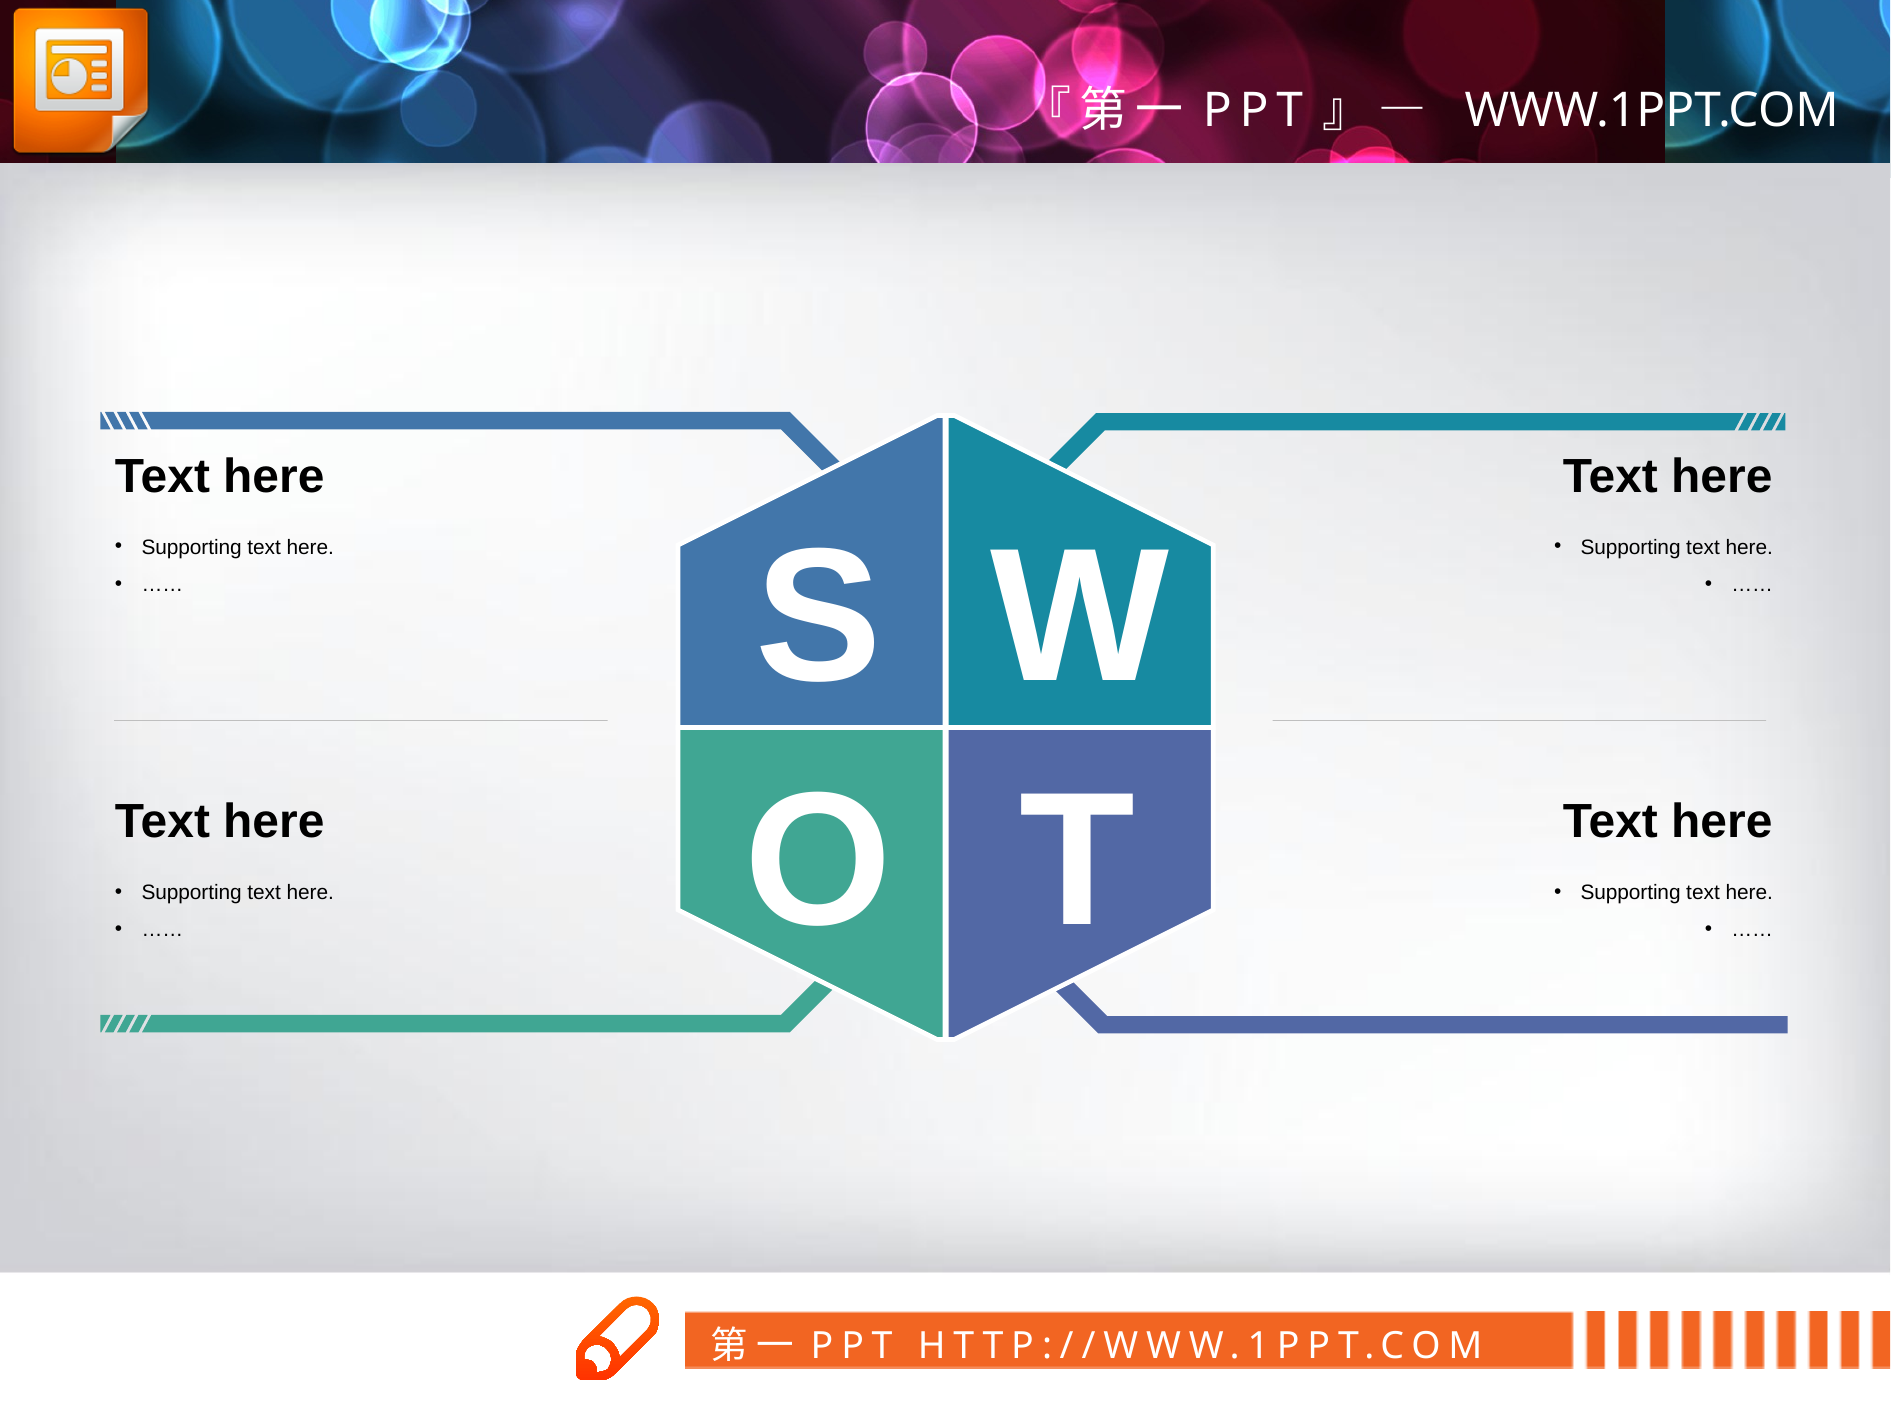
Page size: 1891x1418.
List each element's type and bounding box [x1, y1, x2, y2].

text_box [100, 411, 1788, 1040]
text_box [1213, 432, 1788, 656]
text_box [1213, 777, 1788, 1001]
text_box [100, 432, 675, 656]
picture [0, 0, 1891, 1275]
picture [685, 1311, 1891, 1369]
text_box [100, 777, 675, 1001]
